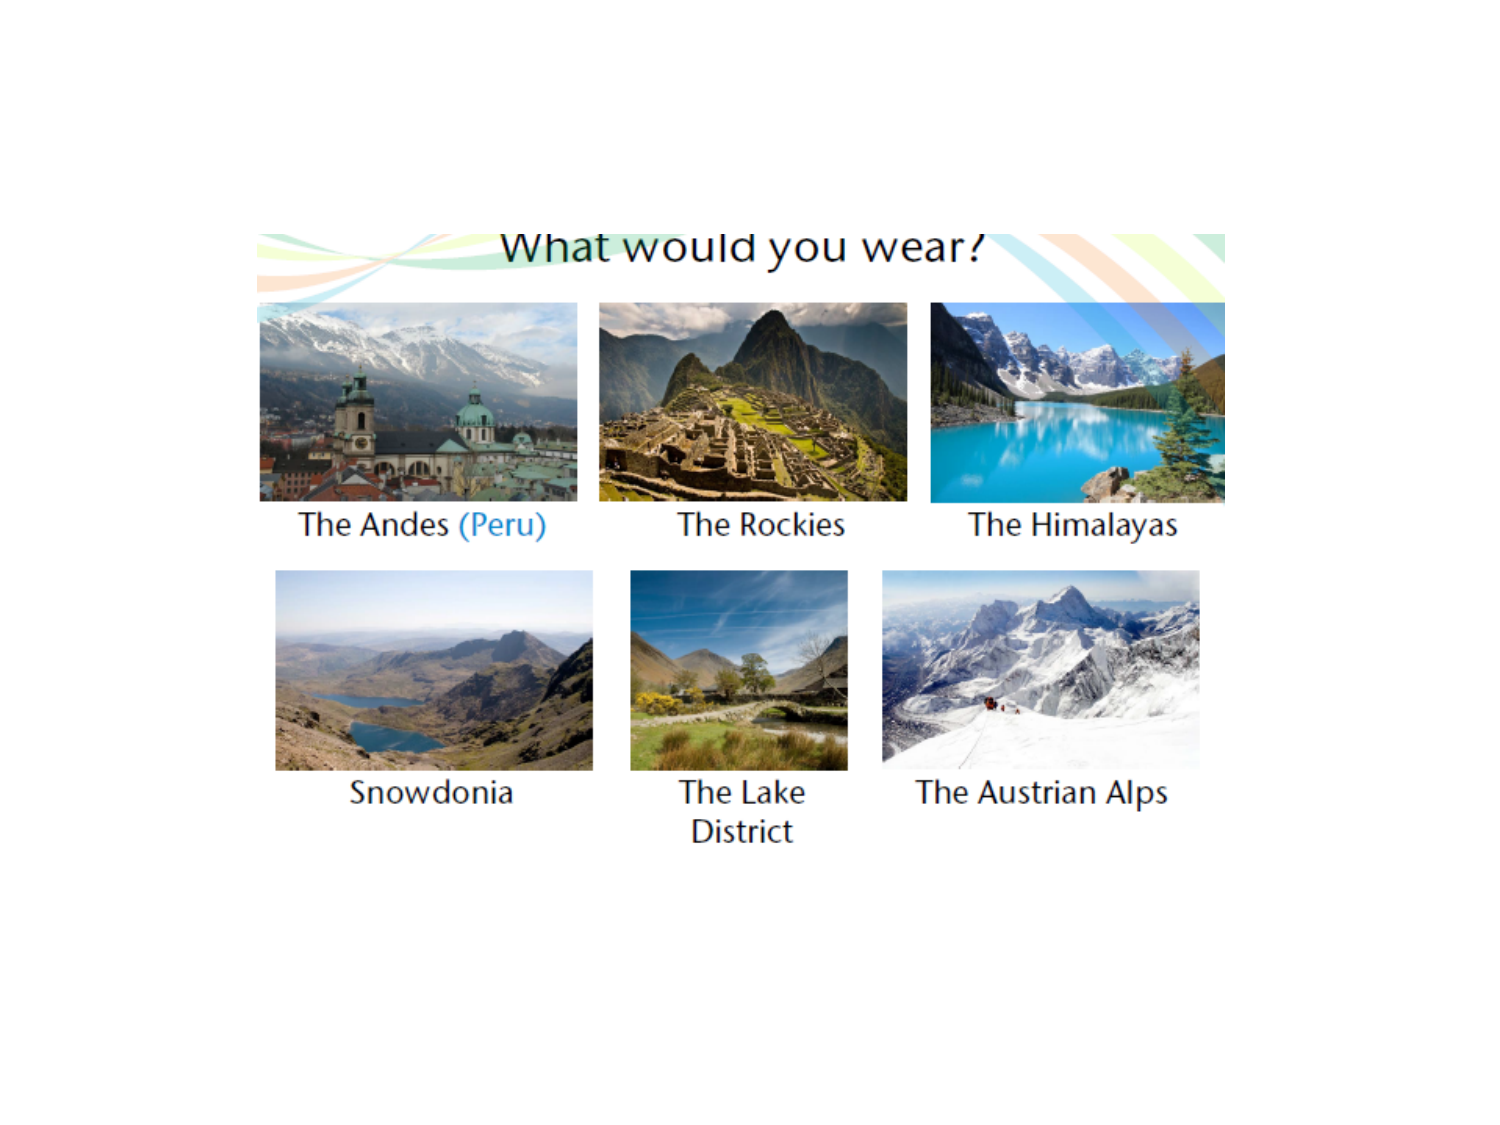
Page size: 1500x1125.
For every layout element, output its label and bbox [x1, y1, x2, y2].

picture [257, 234, 1226, 854]
